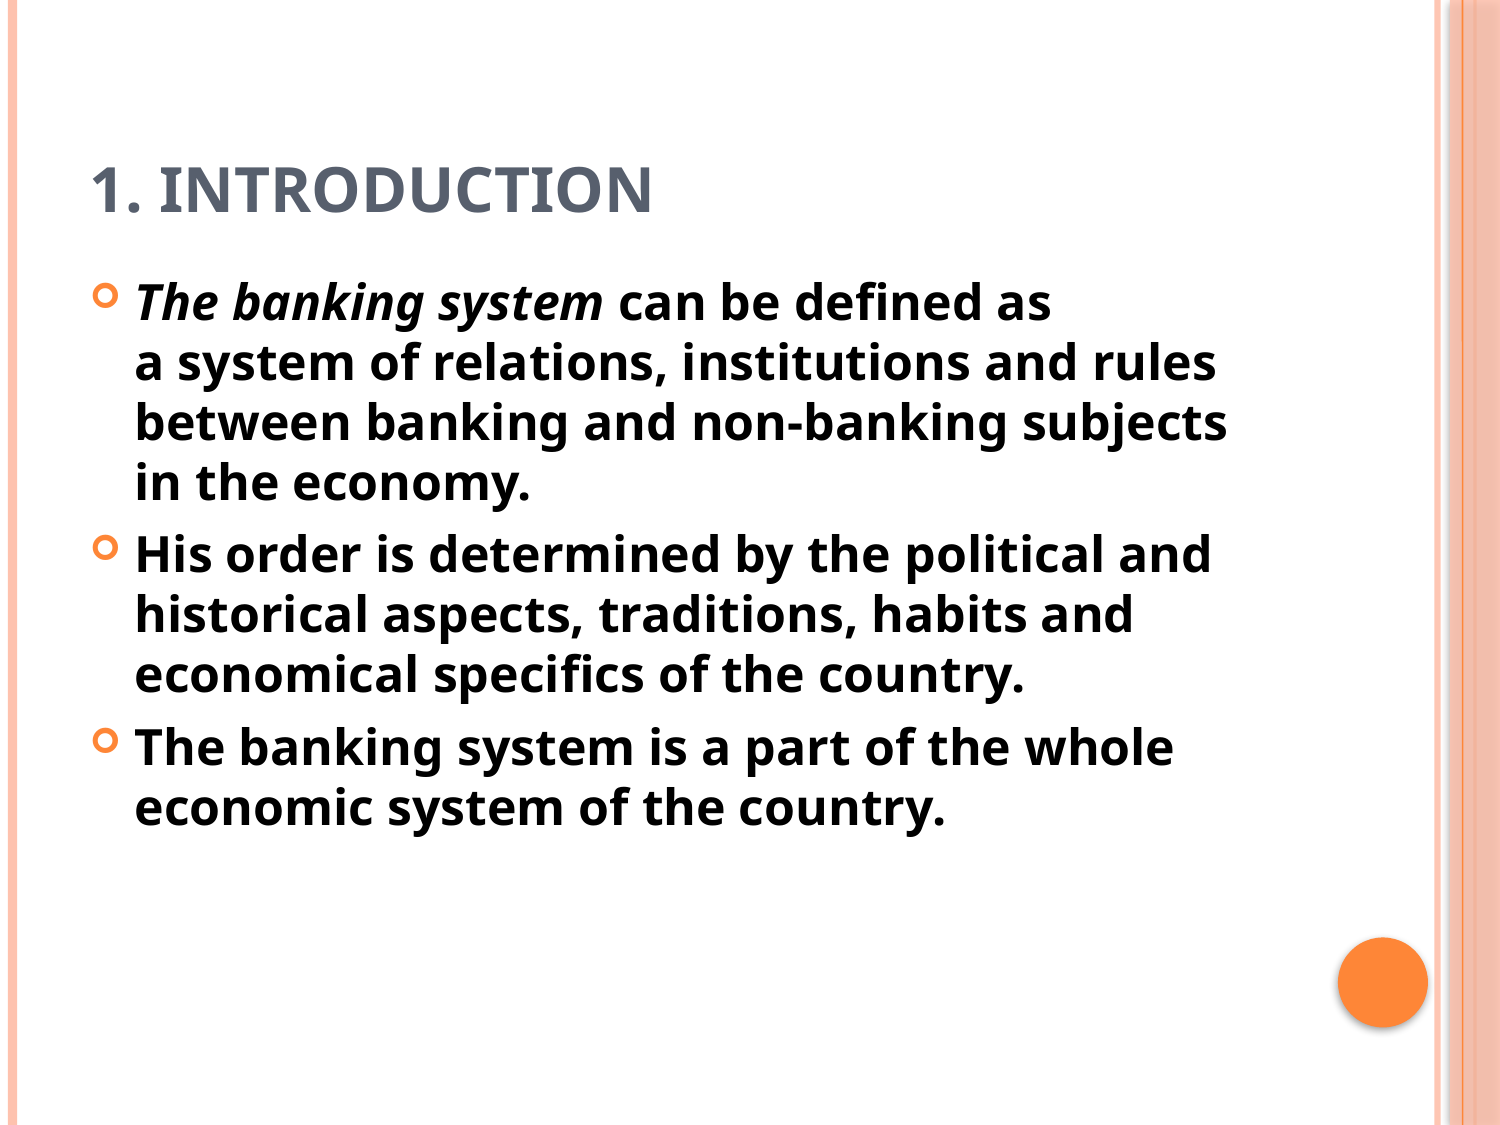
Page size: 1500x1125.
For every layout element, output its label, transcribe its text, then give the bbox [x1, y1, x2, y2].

title 1. Introduction [75, 45, 1300, 233]
list The banking system can be defined as a system of relations, institutions and rules between banking and non-banking subjects in the economy. His order is determined by the political and historical aspects, traditions, habits and economical specifics of the country. The banking system is a part of the whole economic system of the country. [75, 262, 1300, 1062]
